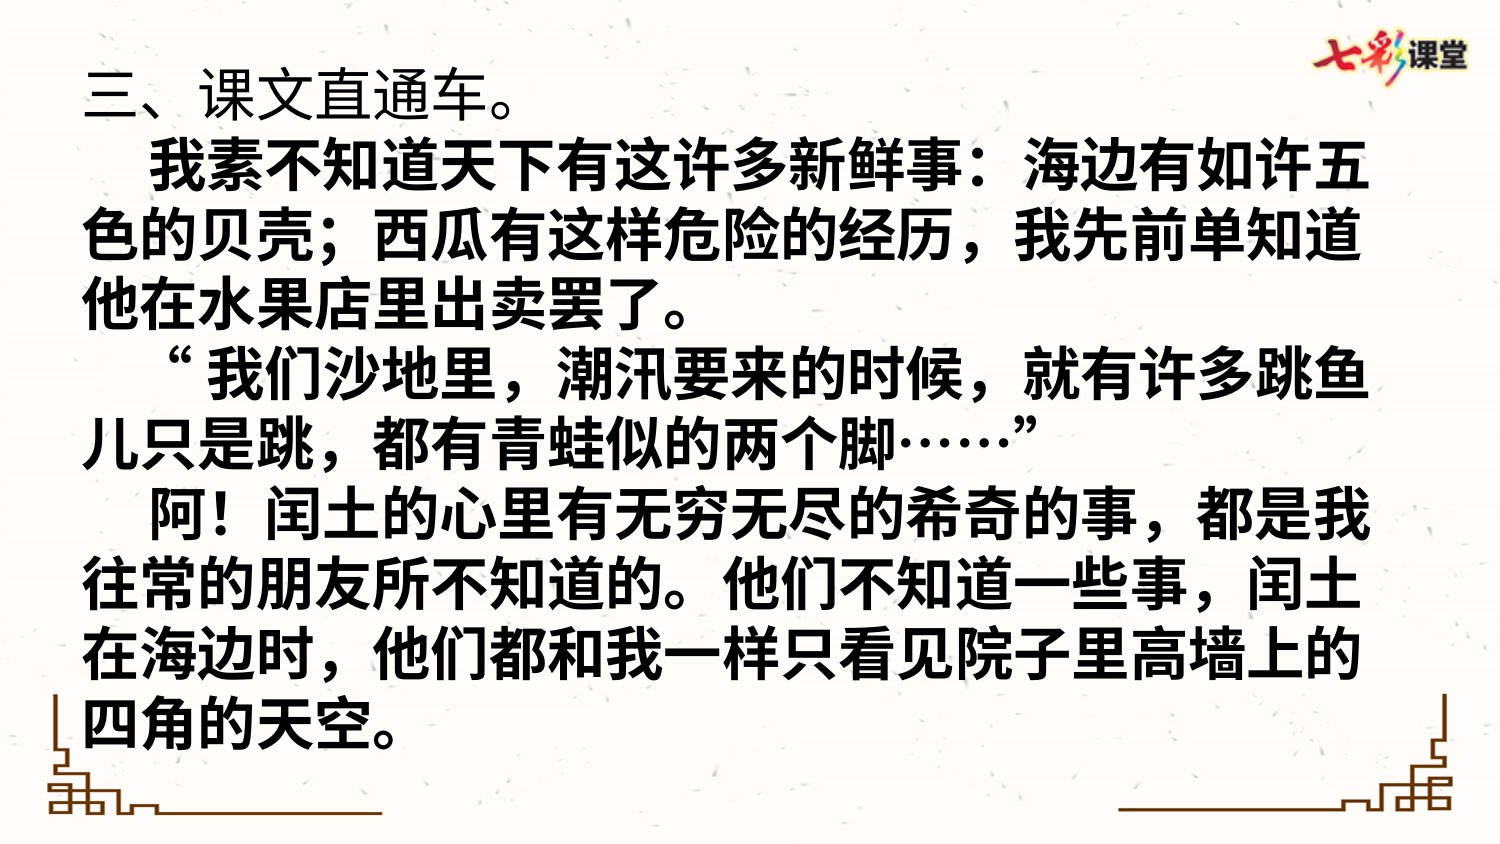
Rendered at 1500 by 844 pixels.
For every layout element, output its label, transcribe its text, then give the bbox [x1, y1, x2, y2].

picture [0, 0, 1500, 844]
text_box 三、课文直通车。 我素不知道天下有这许多新鲜事：海边有如许五色的贝壳；西瓜有这样危险的经历，我先前单知道他在水果店里出卖罢了。 “我们沙地里，潮汛要来的时候，就有许多跳鱼儿只是跳，都有青蛙似的两个脚……” 阿！闰土的心里有无穷无尽的希奇的事，都是我往常的朋友所不知道的。他们不知道一些事，闰土在海边时，他们都和我一样只看见院子里高墙上的四角的天空。 [66, 50, 1421, 765]
